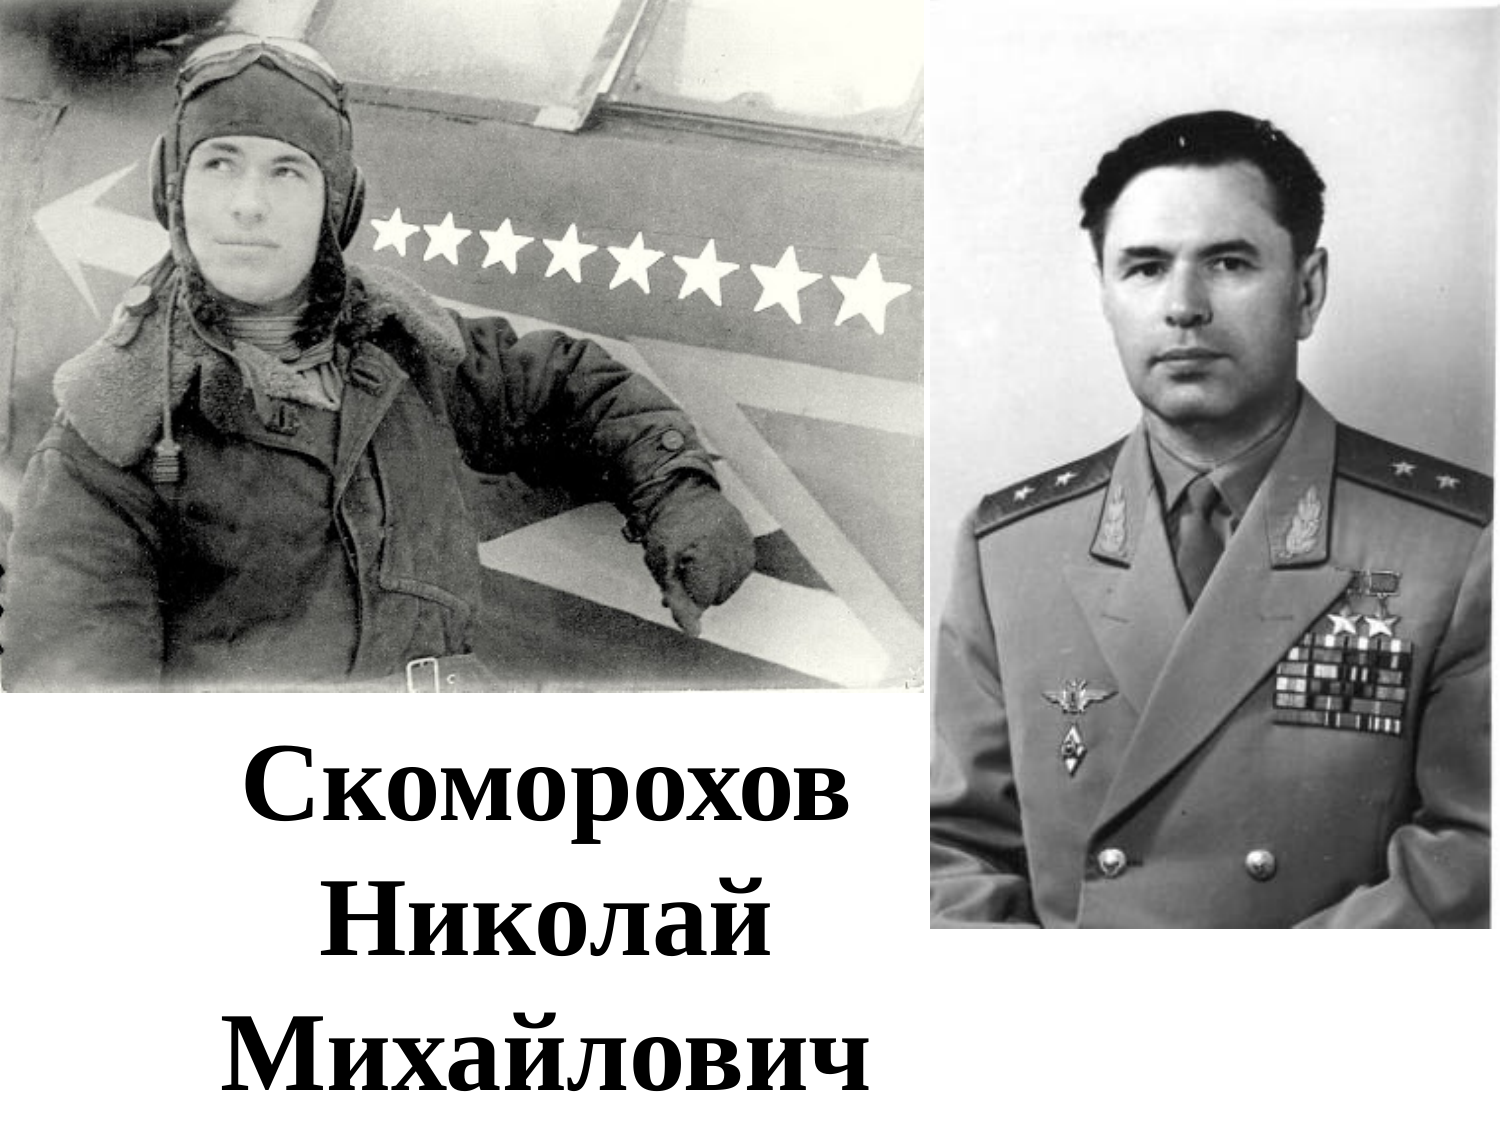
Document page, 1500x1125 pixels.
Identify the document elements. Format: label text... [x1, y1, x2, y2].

picture [0, 0, 924, 693]
text_box Скоморохов Николай Михайлович [0, 701, 1093, 1121]
picture [929, 0, 1500, 929]
